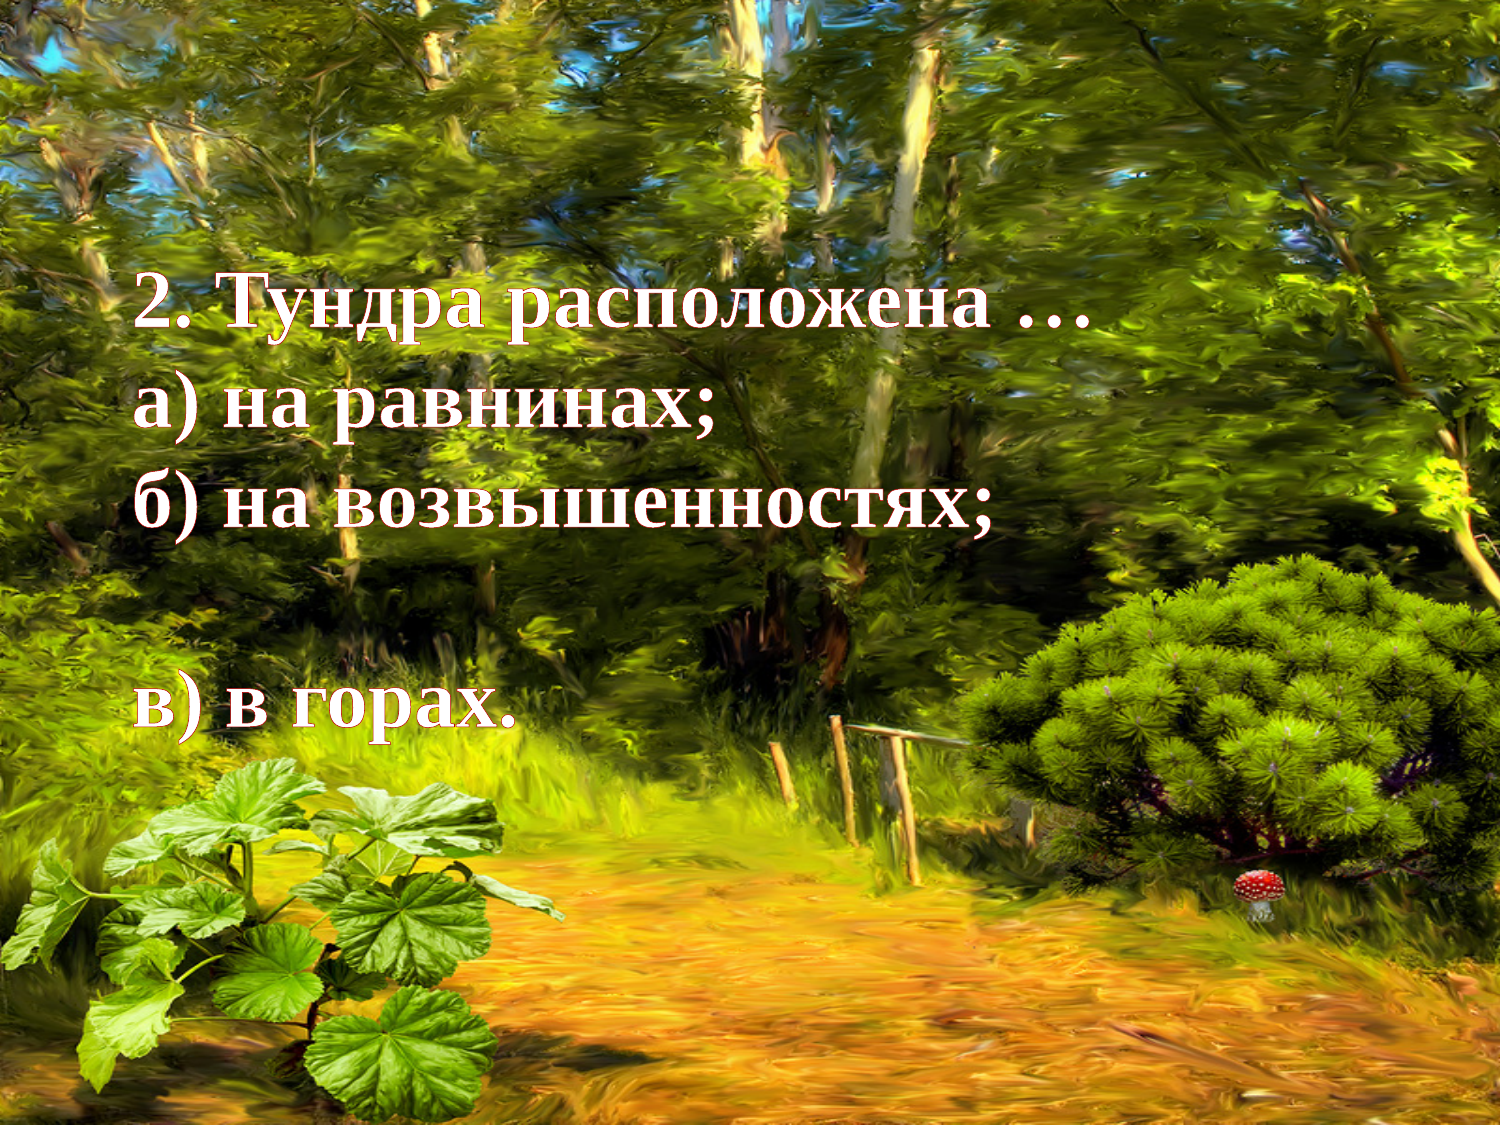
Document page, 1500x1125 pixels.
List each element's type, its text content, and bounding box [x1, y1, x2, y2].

text_box 2. Тундра расположена … а) на равнинах; б) на возвышенностях; в) в горах. [42, 286, 1200, 702]
picture [0, 0, 1500, 1125]
